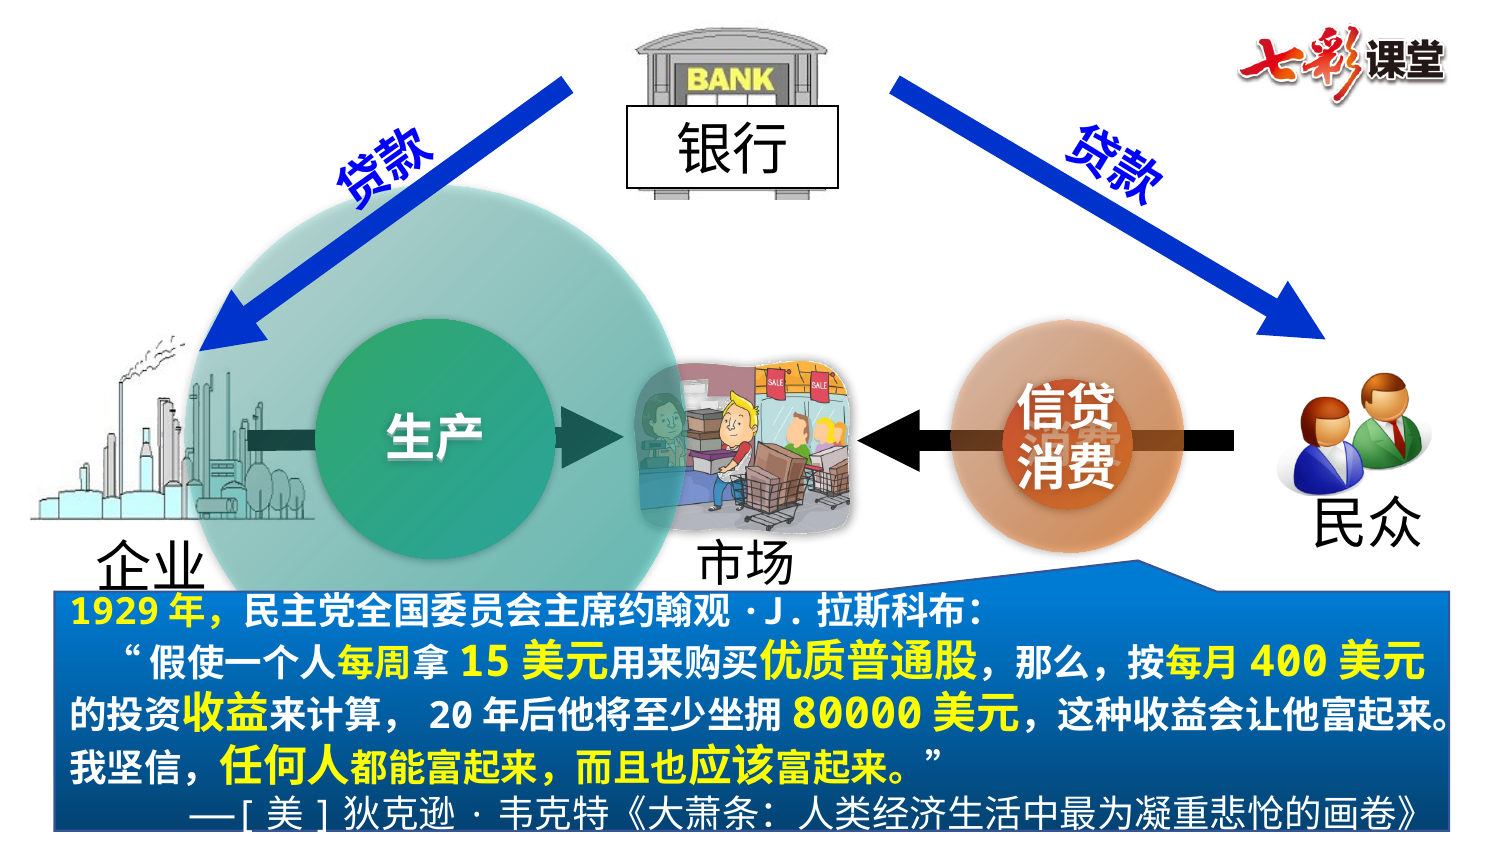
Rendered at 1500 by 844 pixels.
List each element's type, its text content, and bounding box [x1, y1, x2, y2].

text_box 生产 [316, 227, 676, 590]
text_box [228, 604, 616, 777]
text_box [246, 436, 625, 442]
picture [1234, 20, 1451, 108]
picture [633, 361, 853, 543]
text_box 1929年，民主党全国委员会主席约翰观·J.拉斯科布： “假使一个人每周拿15美元用来购买优质普通股，那么，按每月400美元的投资收益来计算，20年后他将至少坐拥80000美元，这种收益会让他富起来。我坚信，任何人都能富起来，而且也应该富起来。” ——[美]狄克逊·韦克特《大萧条：人类经济生活中最为凝重悲怆的画卷》 [53, 559, 1451, 832]
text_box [1002, 379, 1140, 510]
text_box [1270, 371, 1466, 564]
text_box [625, 654, 840, 825]
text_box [893, 83, 1327, 340]
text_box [190, 95, 576, 340]
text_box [605, 2, 841, 201]
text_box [19, 260, 316, 608]
text_box 市场 [651, 543, 838, 590]
text_box 信贷消费 [950, 442, 1184, 553]
text_box 信贷消费 [950, 340, 1184, 440]
